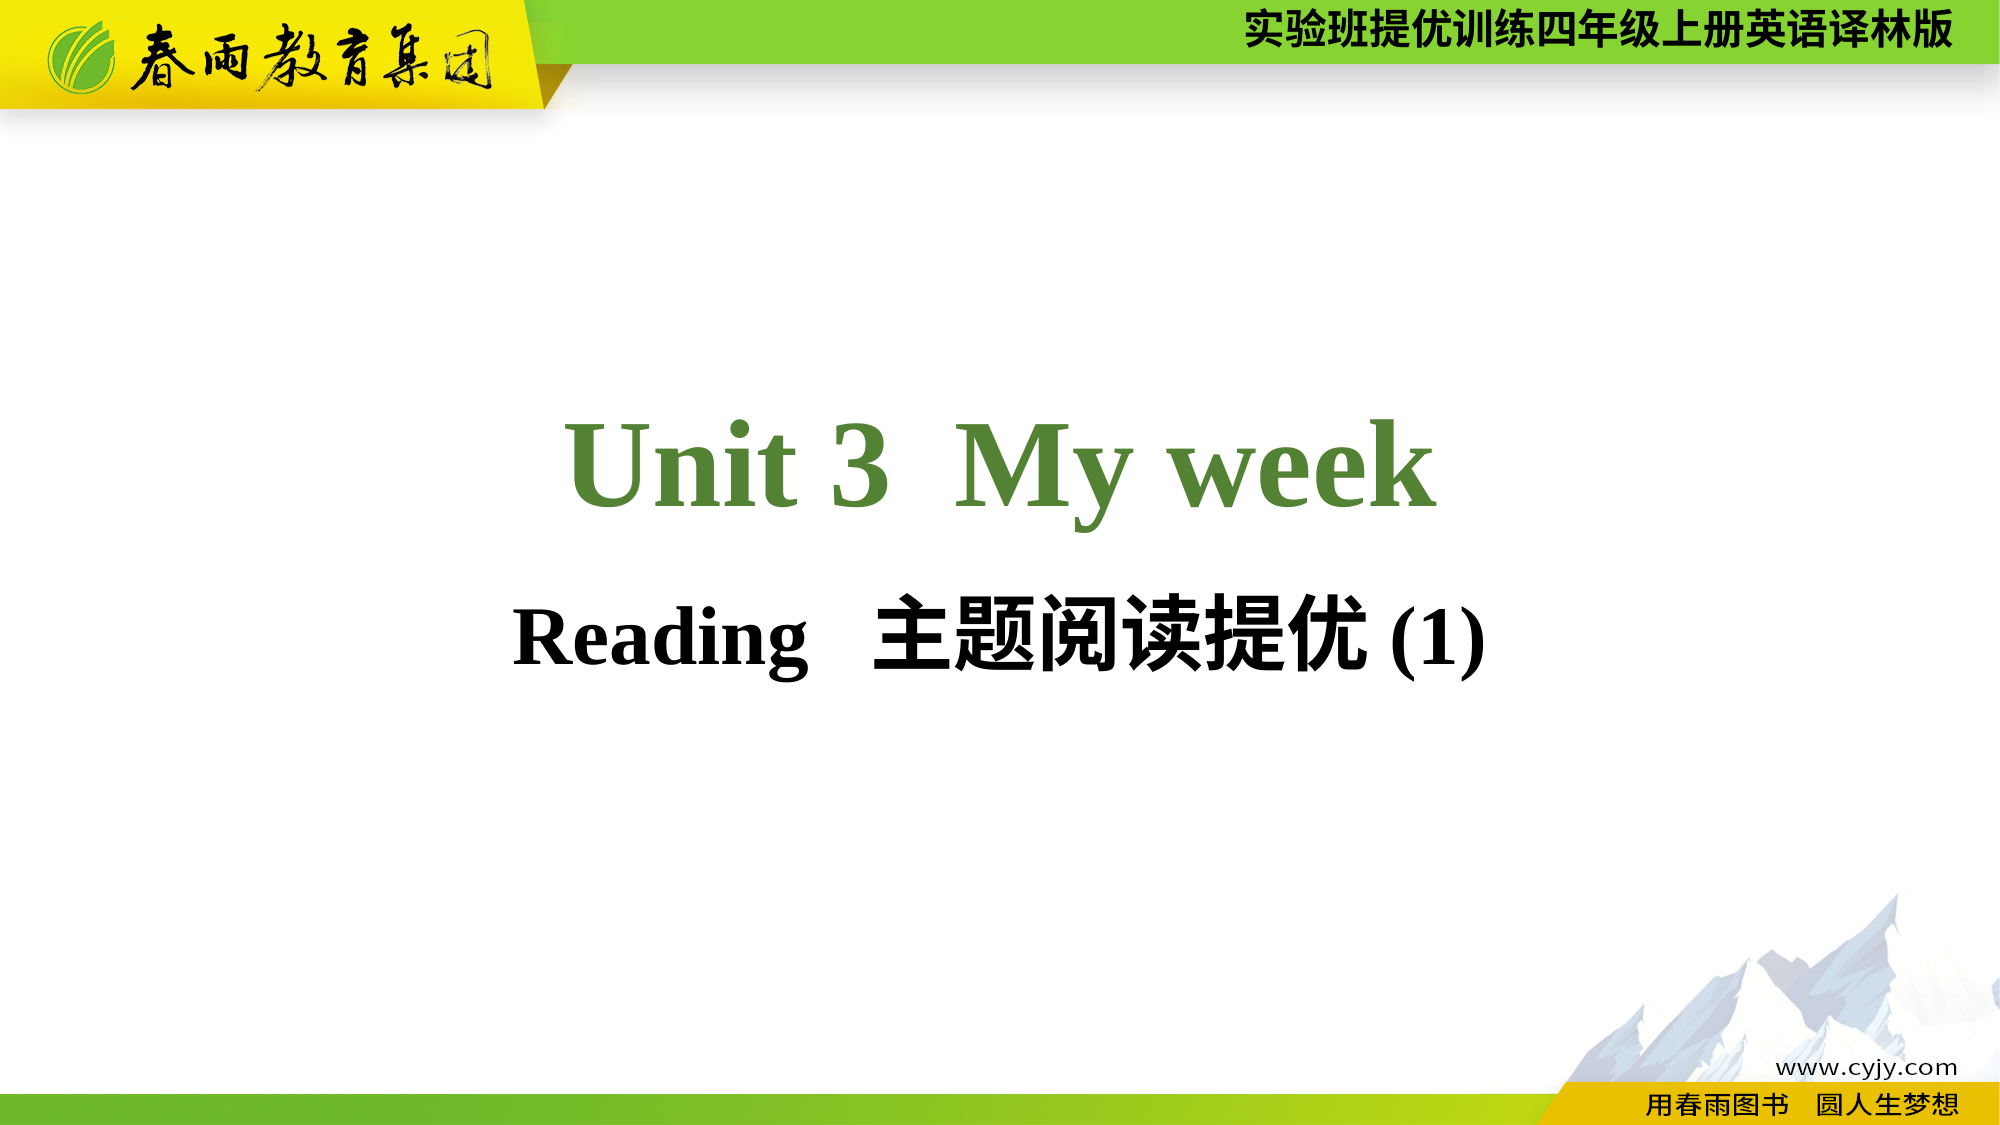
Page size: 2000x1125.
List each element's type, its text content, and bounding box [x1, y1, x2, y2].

text_box Unit 3 My week Reading 主题阅读提优(1) [0, 298, 2000, 689]
picture [0, 689, 2000, 1125]
picture [0, 0, 2000, 298]
